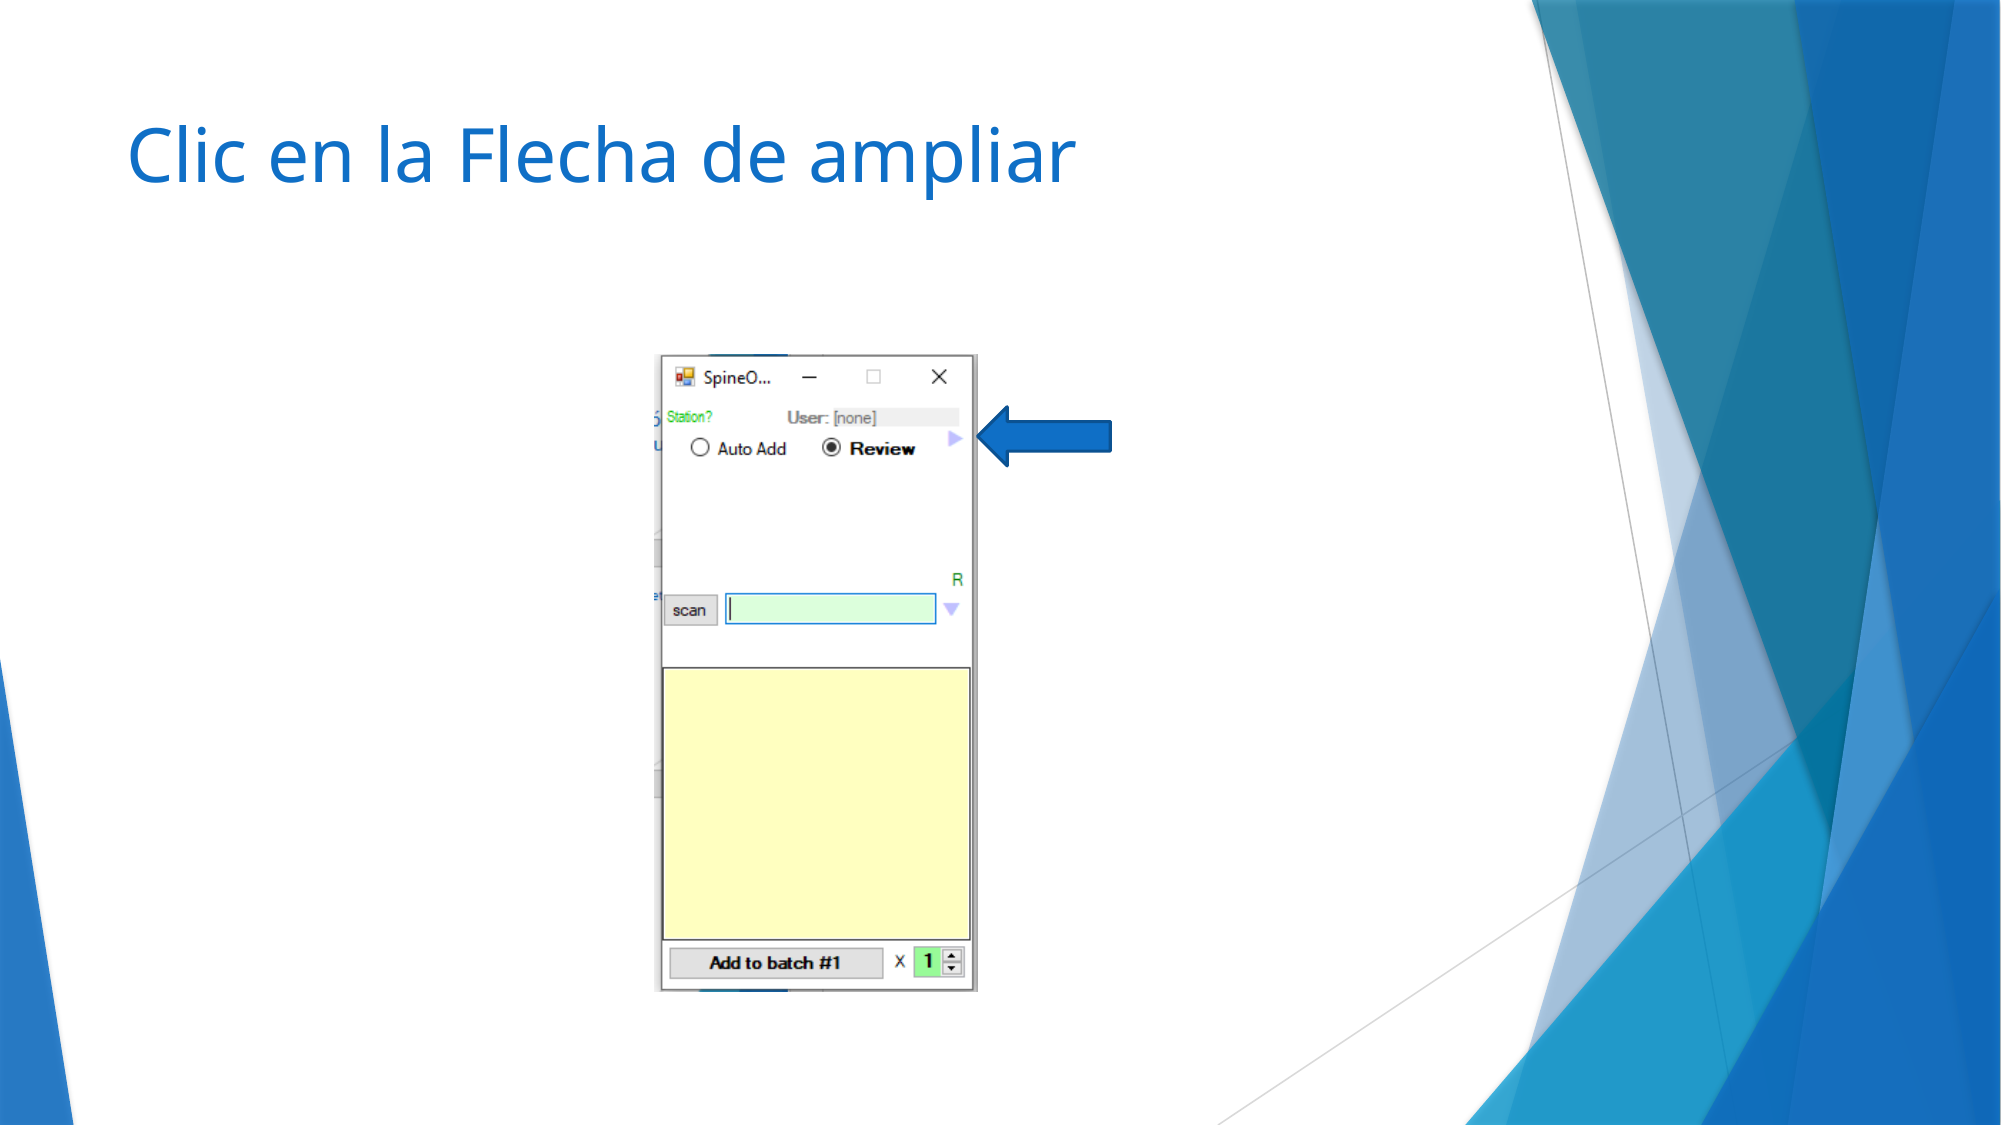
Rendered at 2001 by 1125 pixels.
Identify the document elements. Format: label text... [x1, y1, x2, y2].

text_box [984, 405, 1112, 468]
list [654, 353, 979, 992]
title Clic en la Flecha de ampliar [111, 99, 1522, 317]
